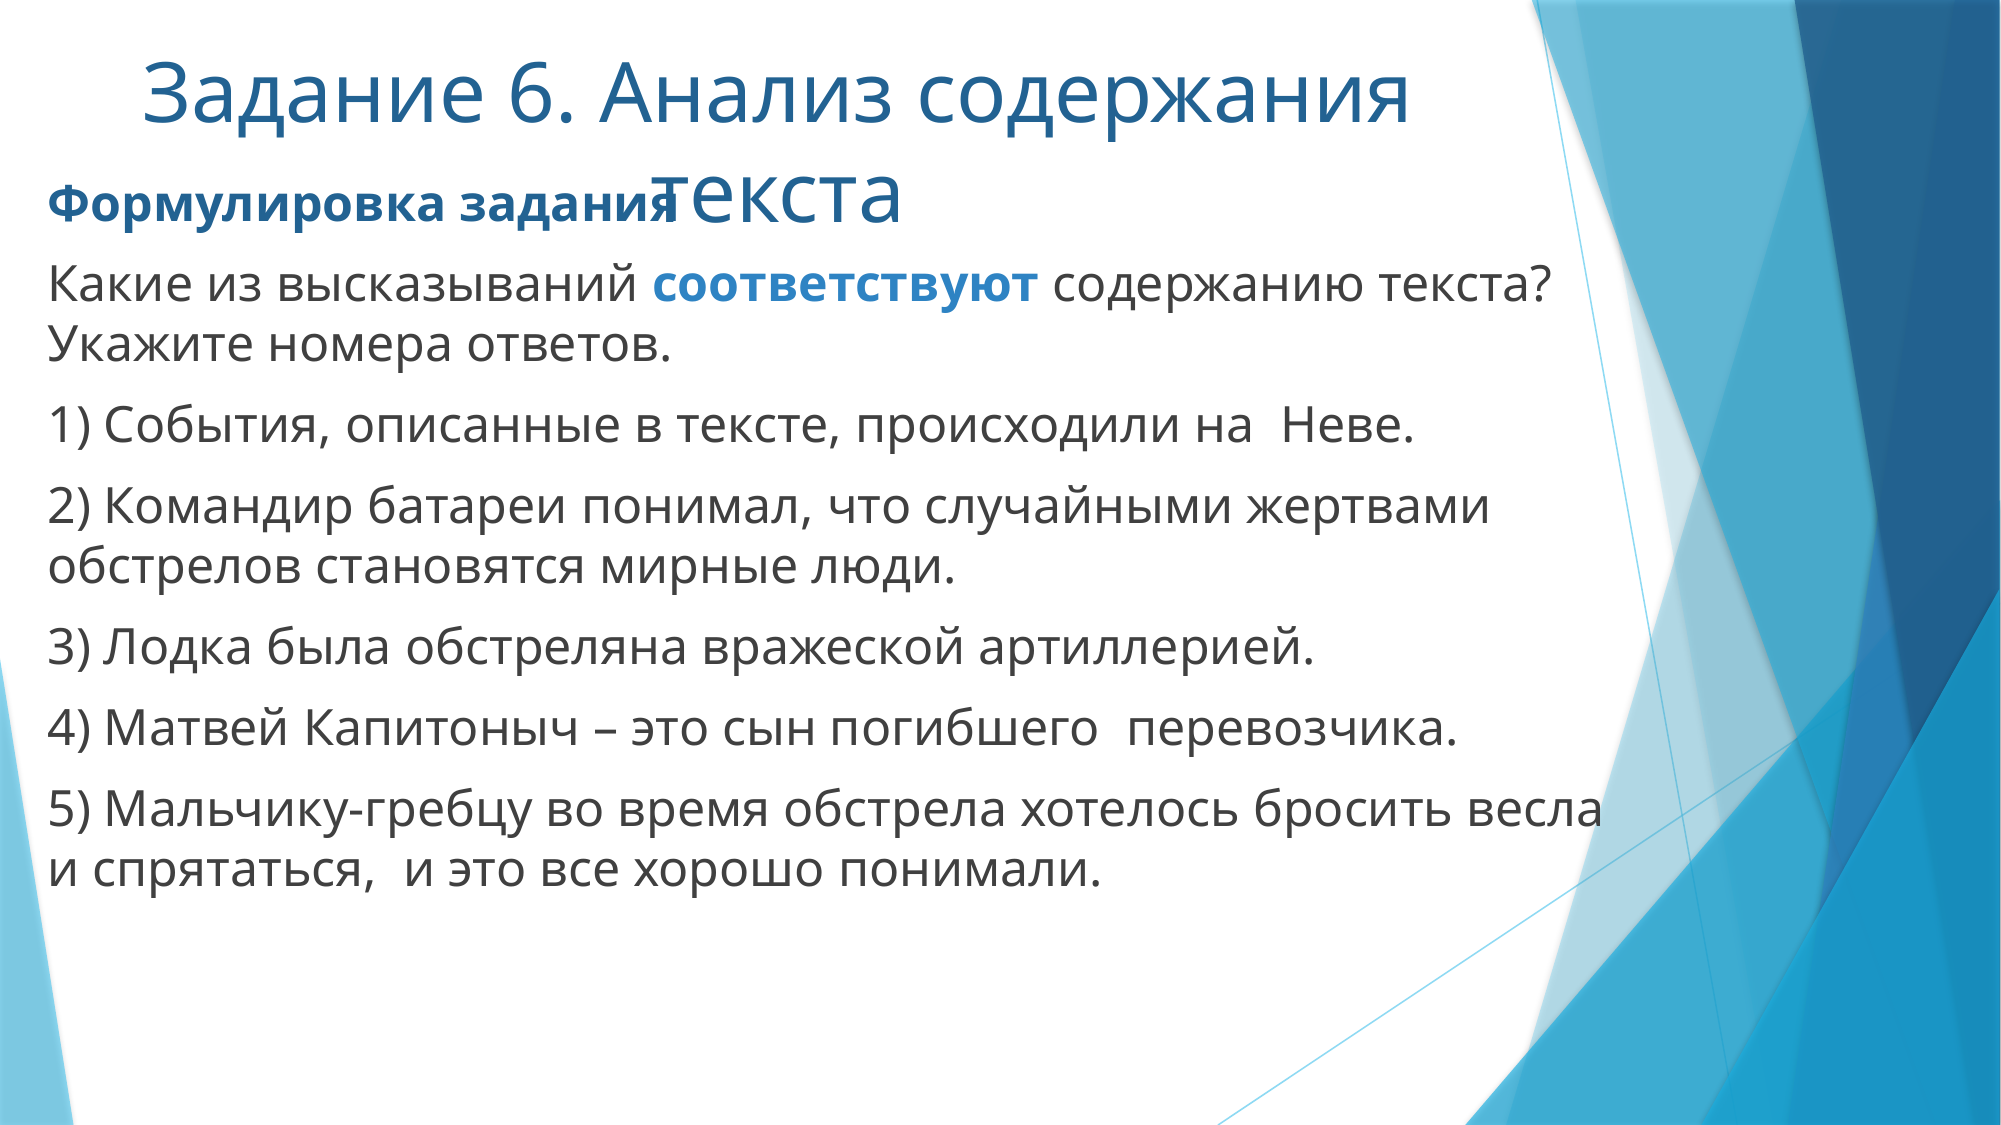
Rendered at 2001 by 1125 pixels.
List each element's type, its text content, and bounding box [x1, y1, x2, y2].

list Формулировка задания Какие из высказываний соответствуют содержанию текста? Укажите номера ответов. 1) События, описанные в тексте, происходили на Неве. 2) Командир батареи понимал, что случайными жертвами обстрелов становятся мирные люди. 3) Лодка была обстреляна вражеской артиллерией. 4) Матвей Капитоныч – это сын погибшего перевозчика. 5) Мальчику-гребцу во время обстрела хотелось бросить весла и спрятаться, и это все хорошо понимали. [32, 163, 1652, 1106]
text_box Задание 6. Анализ содержания текста [0, 31, 1556, 201]
